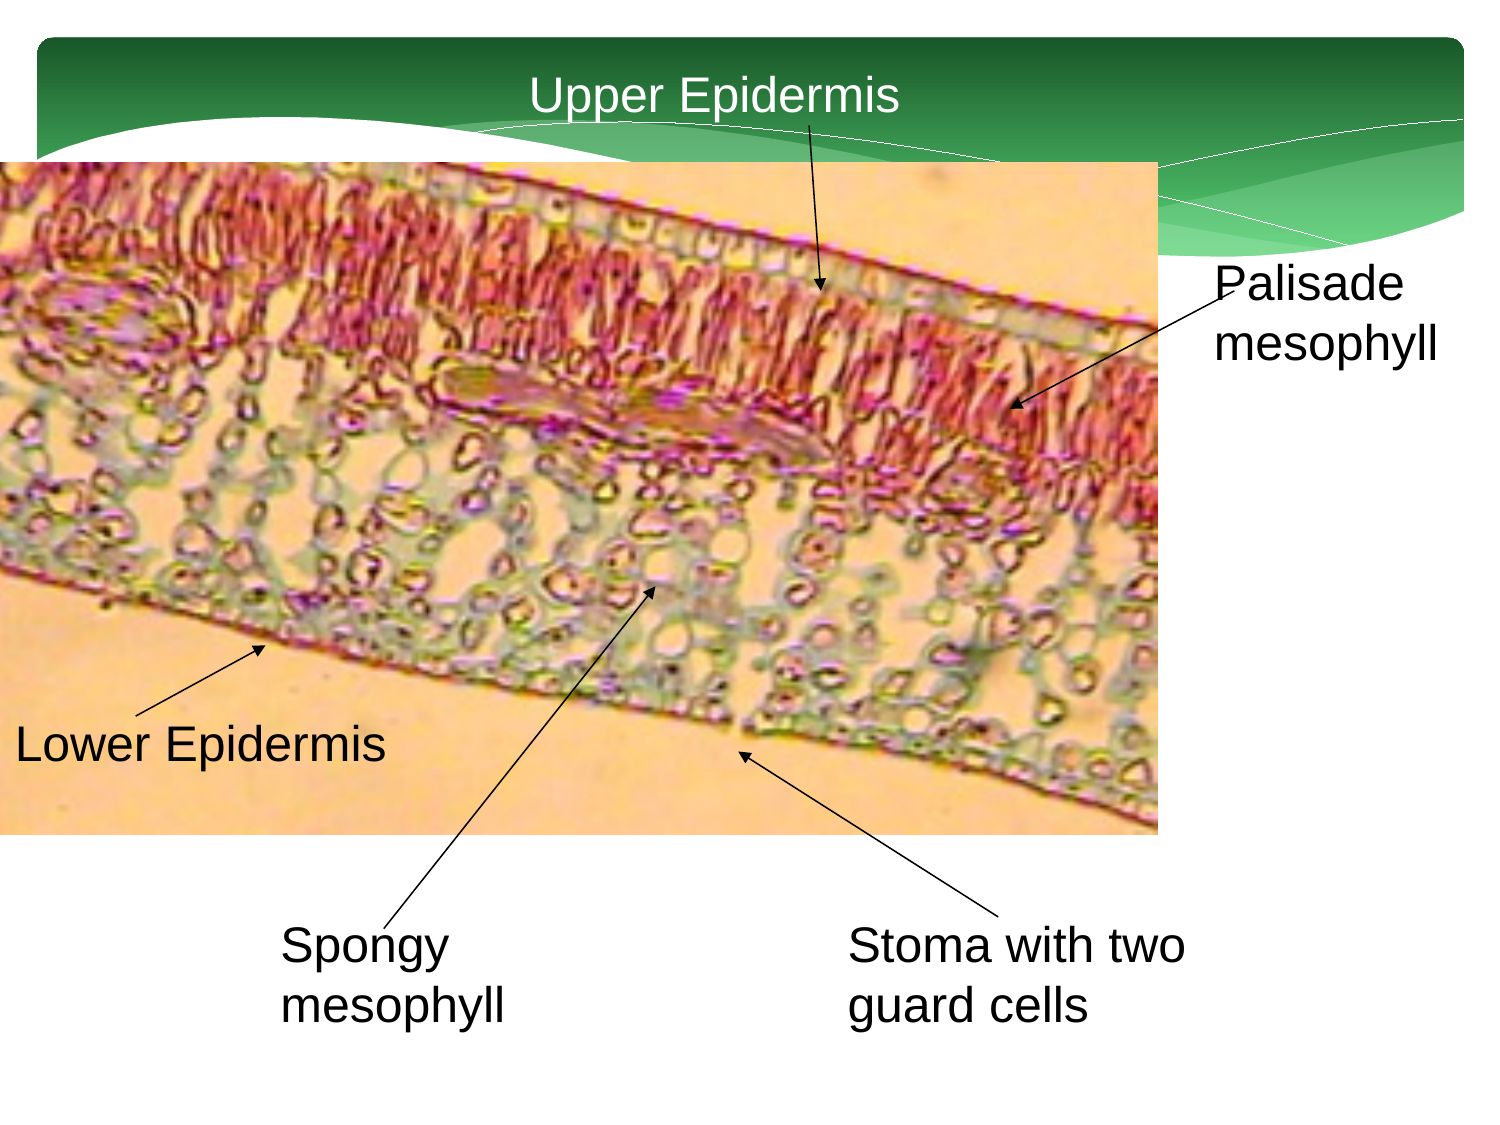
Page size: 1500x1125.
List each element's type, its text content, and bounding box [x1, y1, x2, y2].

picture [0, 162, 1158, 836]
text_box Palisade mesophyll [1198, 243, 1459, 379]
text_box Spongy mesophyll [265, 904, 703, 1040]
text_box Upper Epidermis [513, 54, 939, 130]
text_box Stoma with two guard cells [832, 904, 1294, 1040]
